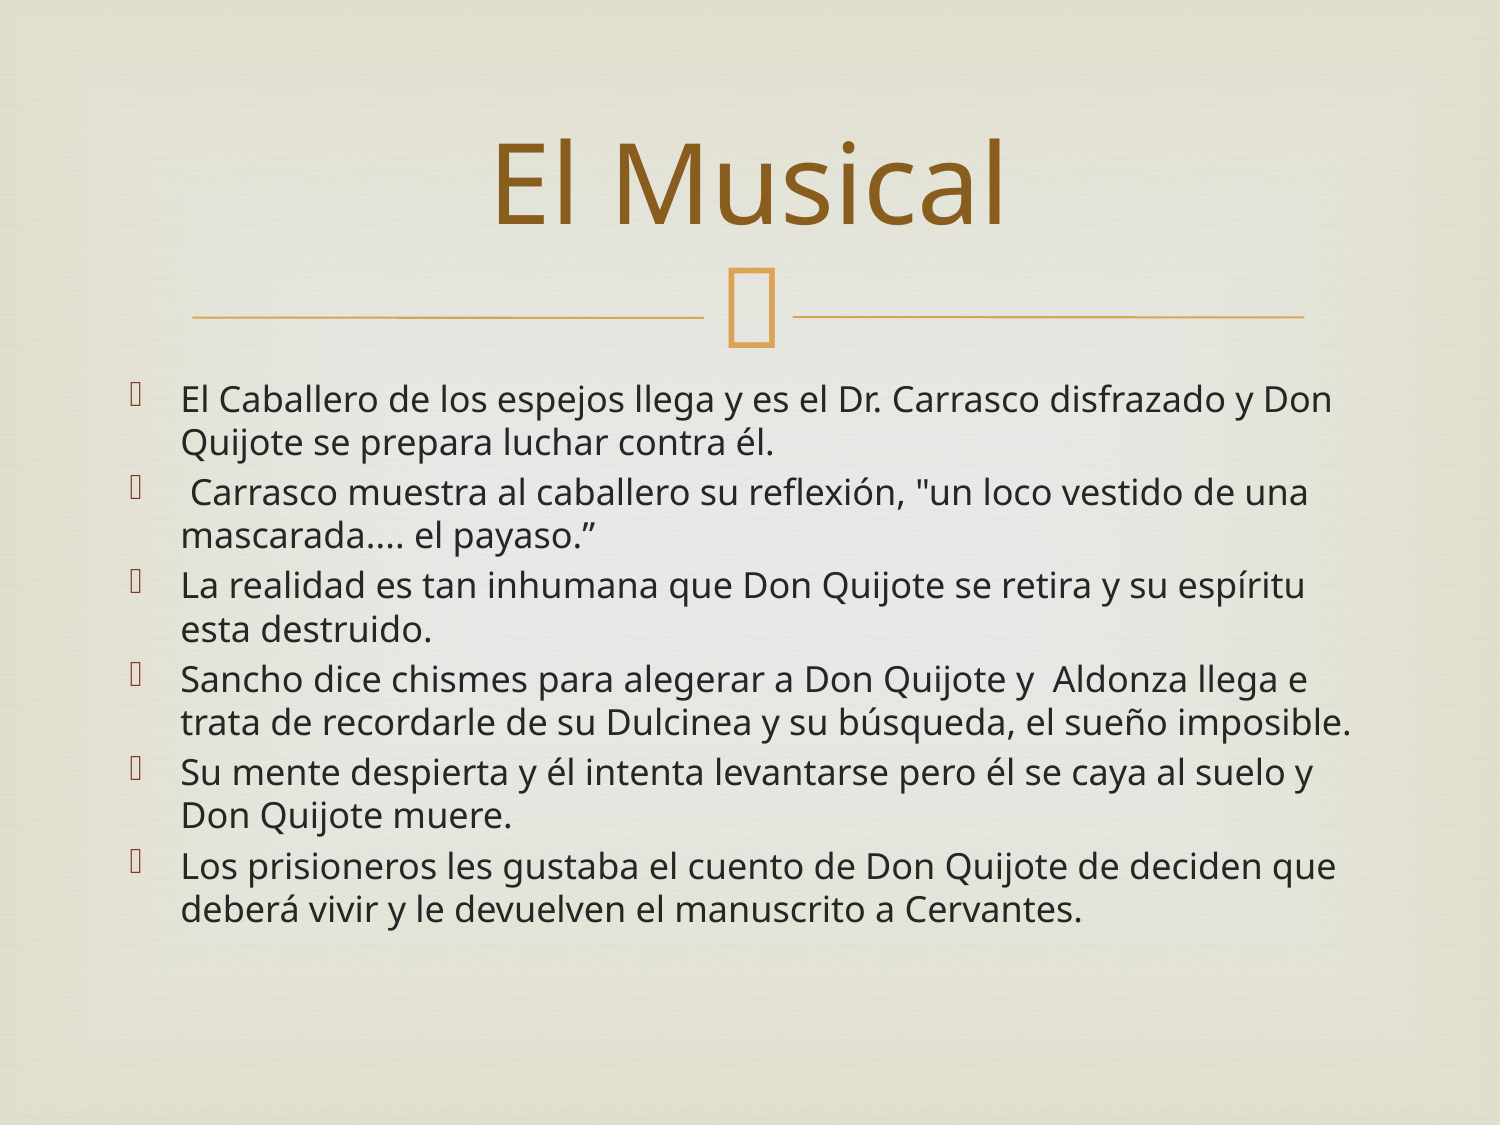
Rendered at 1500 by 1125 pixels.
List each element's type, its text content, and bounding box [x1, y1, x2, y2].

title El Musical [112, 93, 1386, 267]
list El Caballero de los espejos llega y es el Dr. Carrasco disfrazado y Don Quijote se prepara luchar contra él. Carrasco muestra al caballero su reflexión, "un loco vestido de una mascarada.... el payaso.” La realidad es tan inhumana que Don Quijote se retira y su espíritu esta destruido. Sancho dice chismes para alegerar a Don Quijote y Aldonza llega e trata de recordarle de su Dulcinea y su búsqueda, el sueño imposible. Su mente despierta y él intenta levantarse pero él se caya al suelo y Don Quijote muere. Los prisioneros les gustaba el cuento de Don Quijote de deciden que deberá vivir y le devuelven el manuscrito a Cervantes. [114, 368, 1386, 1005]
